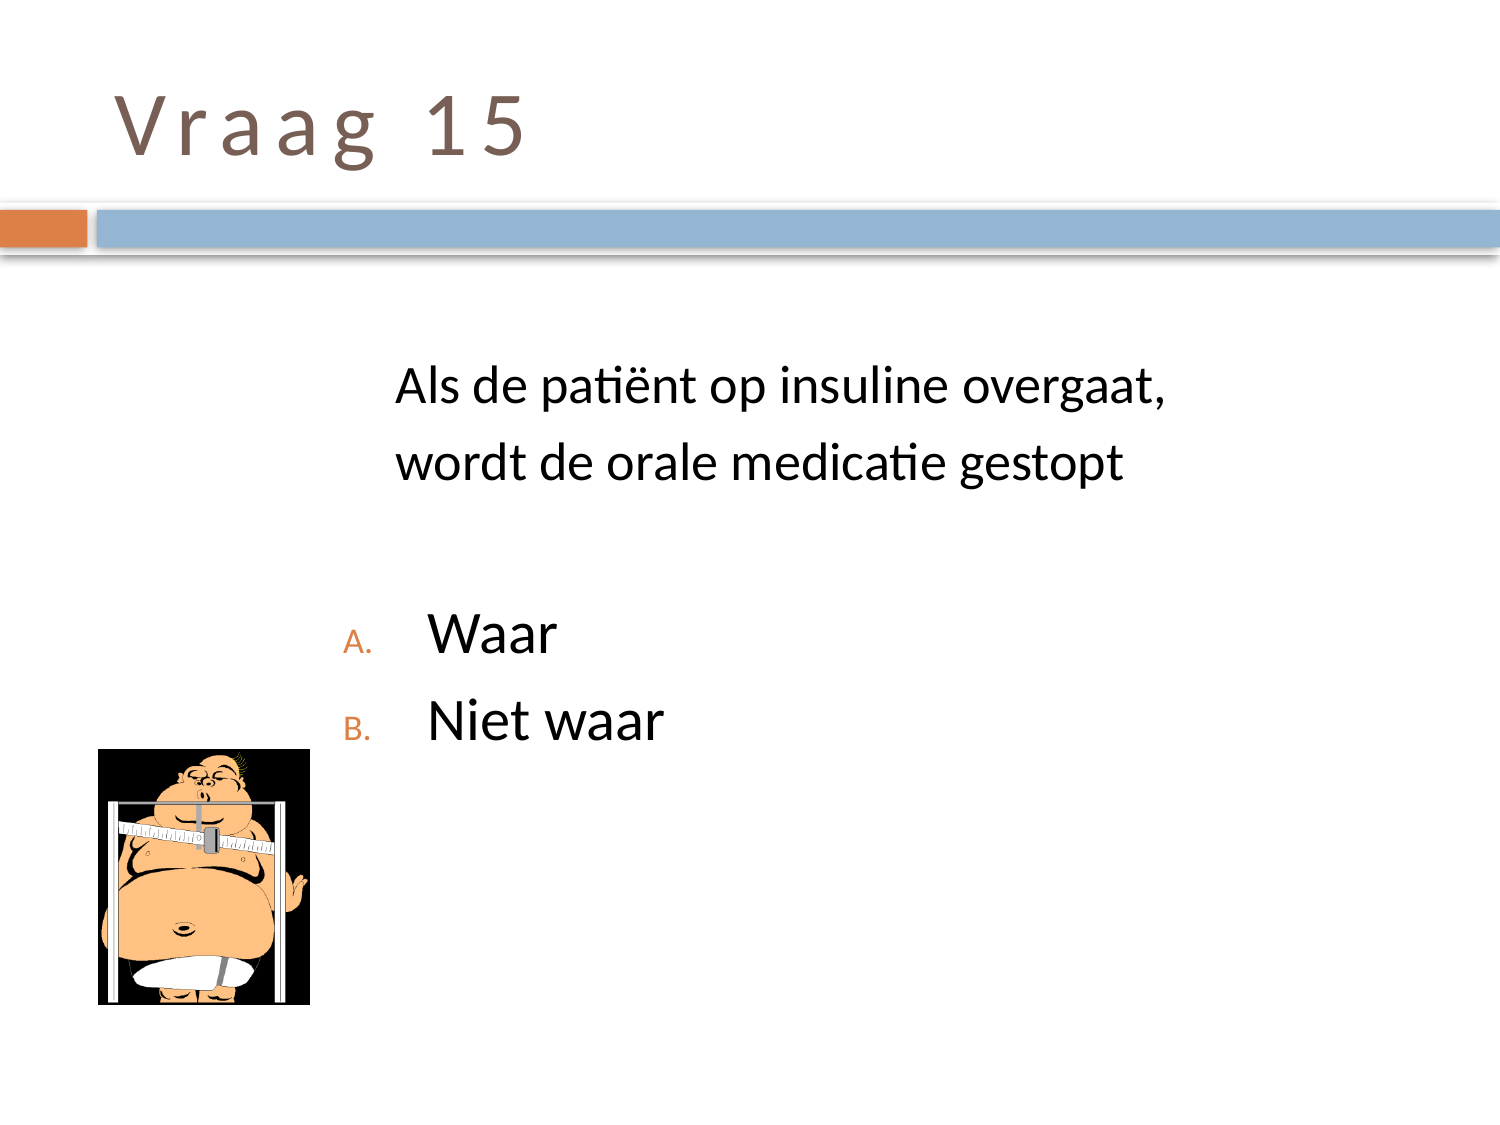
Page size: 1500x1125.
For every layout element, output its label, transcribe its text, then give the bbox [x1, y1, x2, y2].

title Vraag 15 [99, 37, 1438, 201]
list Als de patiënt op insuline overgaat, wordt de orale medicatie gestopt Waar Niet waar [327, 257, 1430, 1009]
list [98, 749, 311, 1006]
